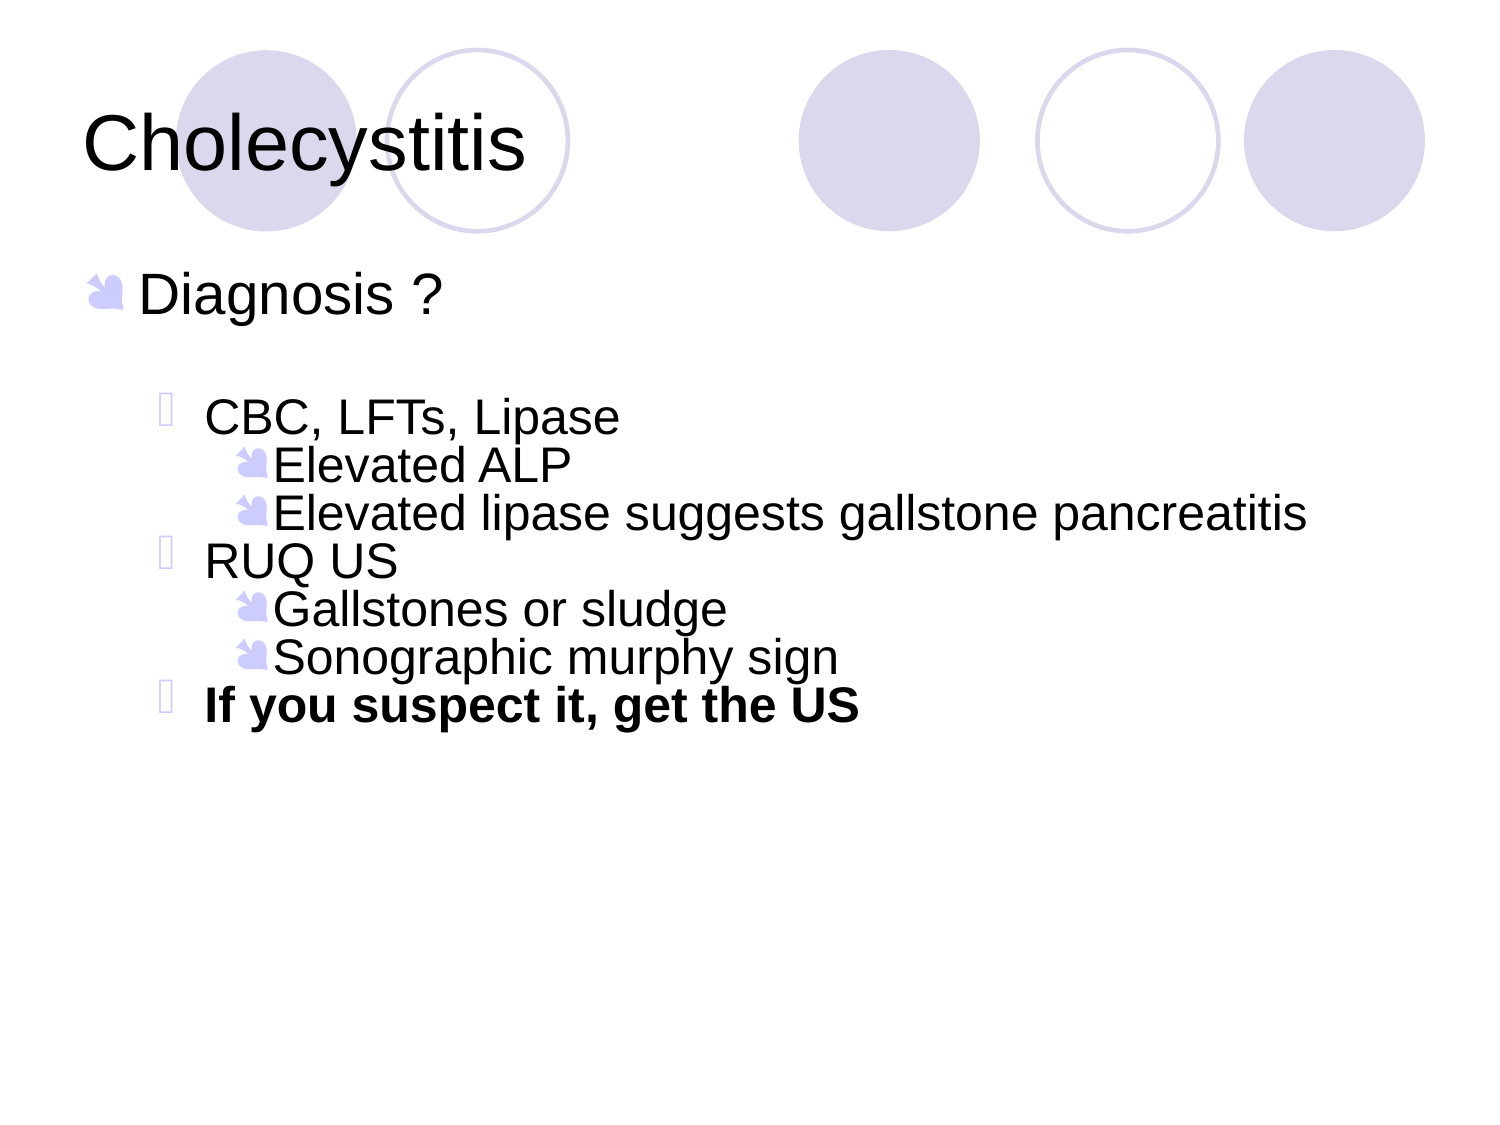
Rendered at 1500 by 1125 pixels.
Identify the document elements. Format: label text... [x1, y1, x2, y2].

list Diagnosis ? CBC, LFTs, Lipase Elevated ALP Elevated lipase suggests gallstone pancreatitis RUQ US Gallstones or sludge Sonographic murphy sign If you suspect it, get the US [74, 261, 1426, 1007]
title Cholecystitis [74, 44, 1426, 234]
